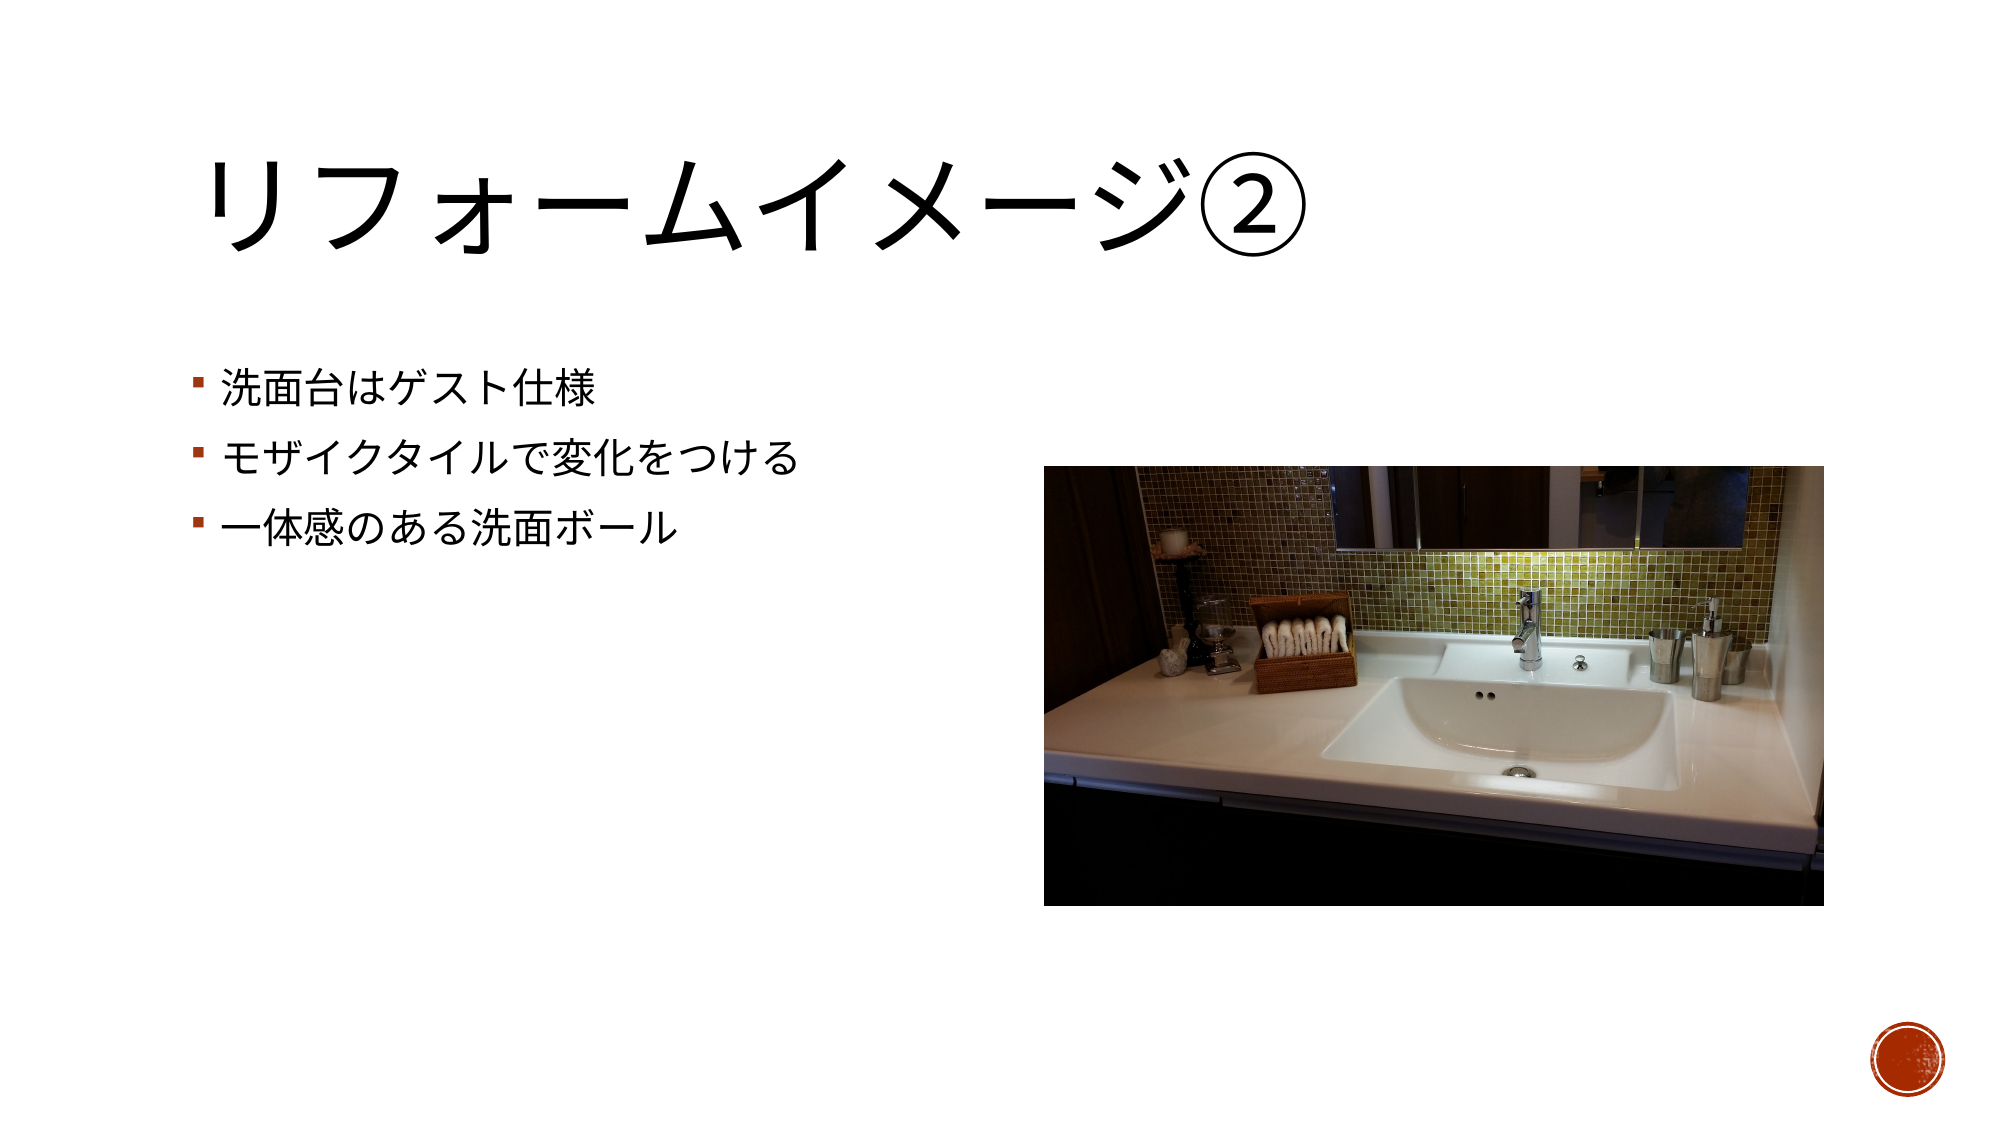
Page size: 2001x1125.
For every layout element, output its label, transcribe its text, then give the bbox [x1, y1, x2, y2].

title リフォームイメージ② [175, 79, 1826, 344]
list 洗面台はゲスト仕様 モザイクタイルで変化をつける 一体感のある洗面ボール [175, 360, 956, 1013]
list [1047, 470, 1823, 904]
